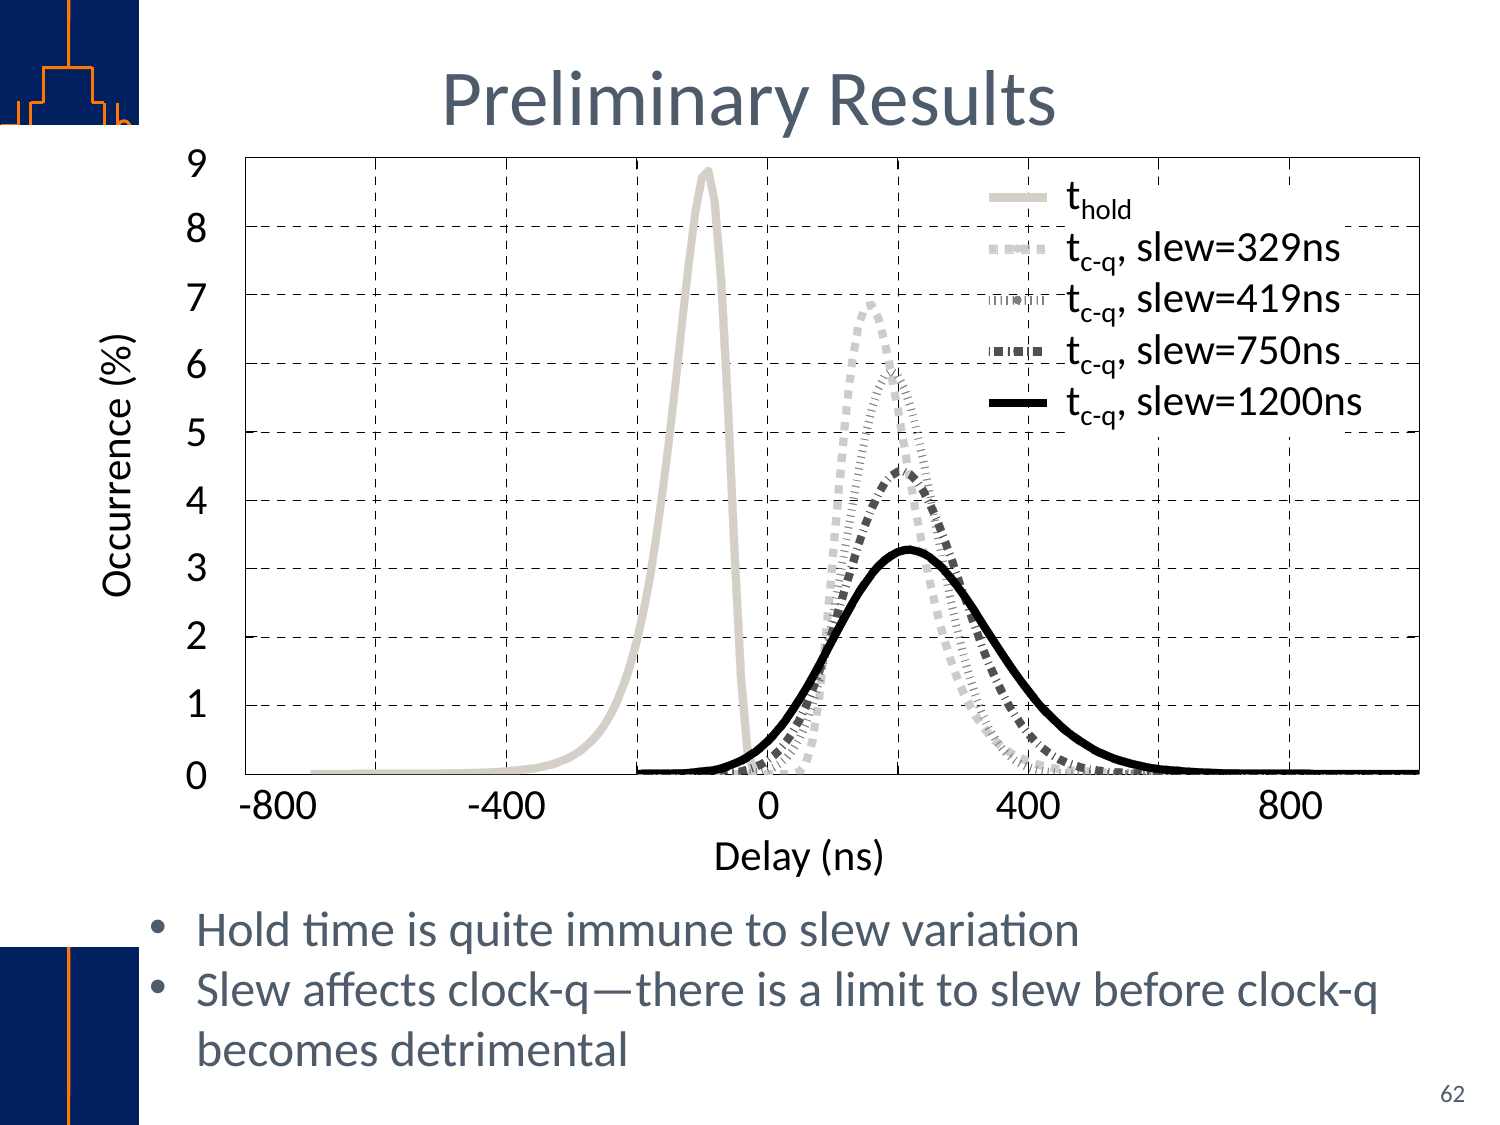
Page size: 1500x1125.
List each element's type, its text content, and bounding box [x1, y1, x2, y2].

text_box Preliminary Results [0, 38, 1500, 121]
text_box [0, 960, 1500, 1125]
text_box Hold time is quite immune to slew variation Slew affects clock-q—there is a limit to slew before clock-q becomes detrimental [134, 960, 1500, 1084]
slide_number 62 [1425, 1062, 1488, 1123]
picture [0, 124, 1500, 948]
